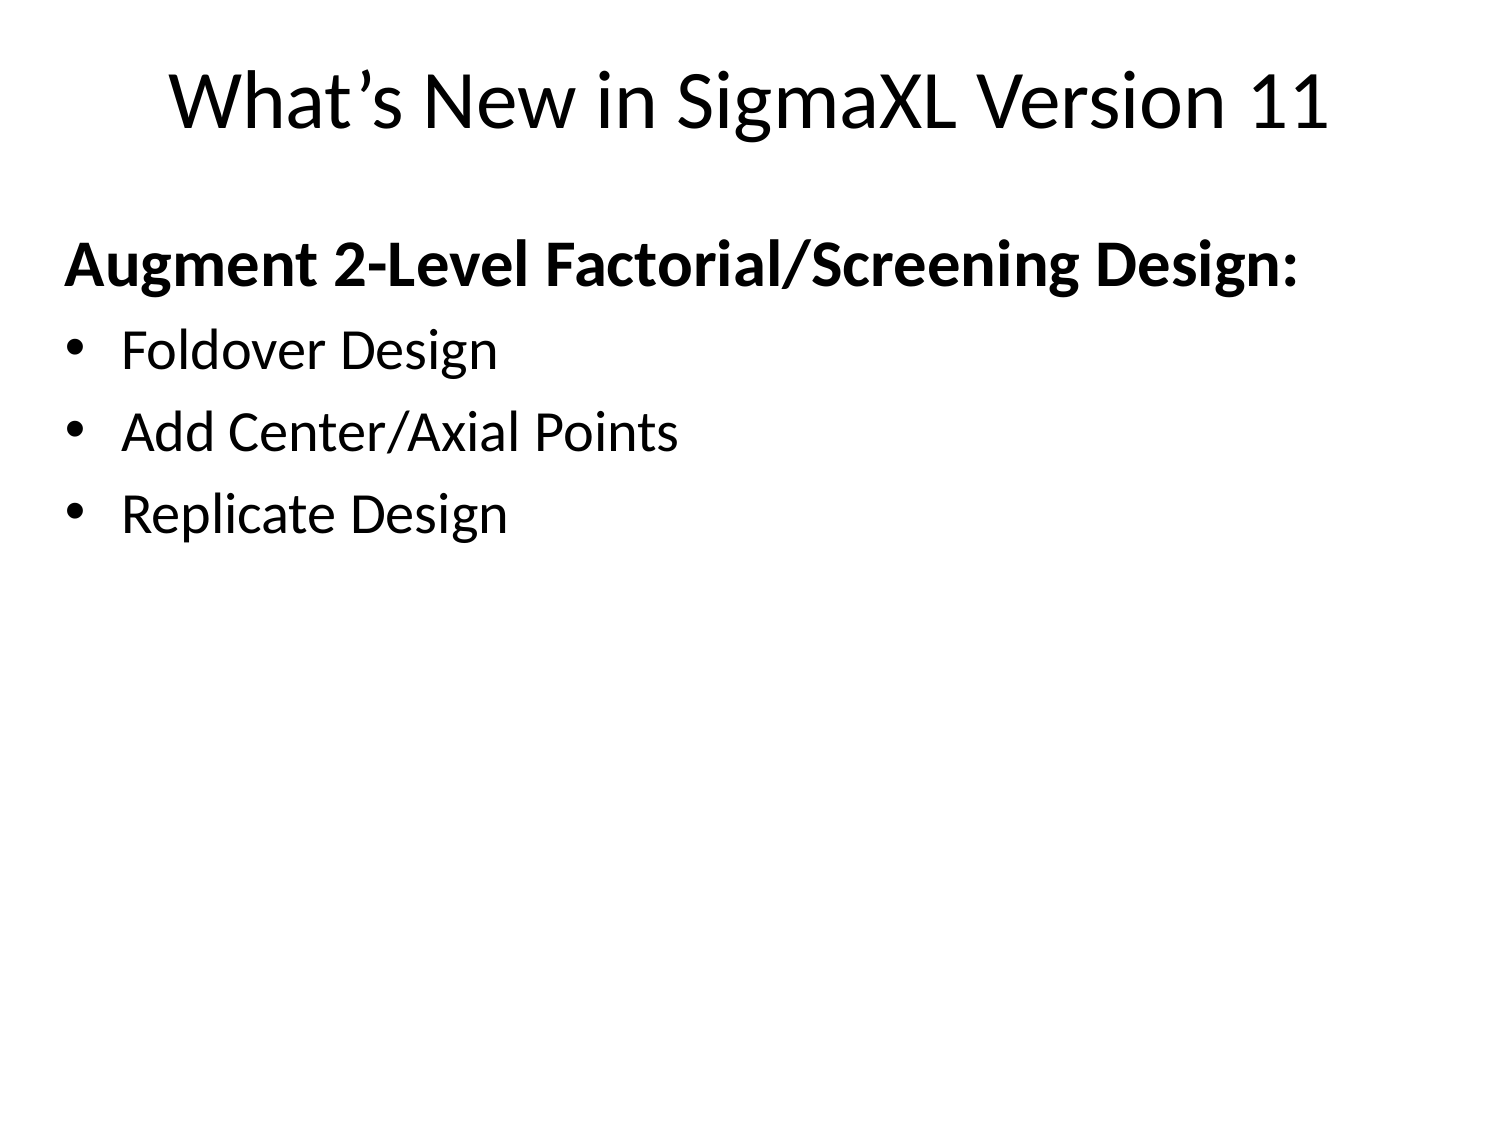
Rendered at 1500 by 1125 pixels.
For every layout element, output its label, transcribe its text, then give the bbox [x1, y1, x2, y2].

title What’s New in SigmaXL Version 11 [99, 37, 1400, 150]
list Augment 2-Level Factorial/Screening Design: Foldover Design Add Center/Axial Points Replicate Design [50, 212, 1425, 988]
